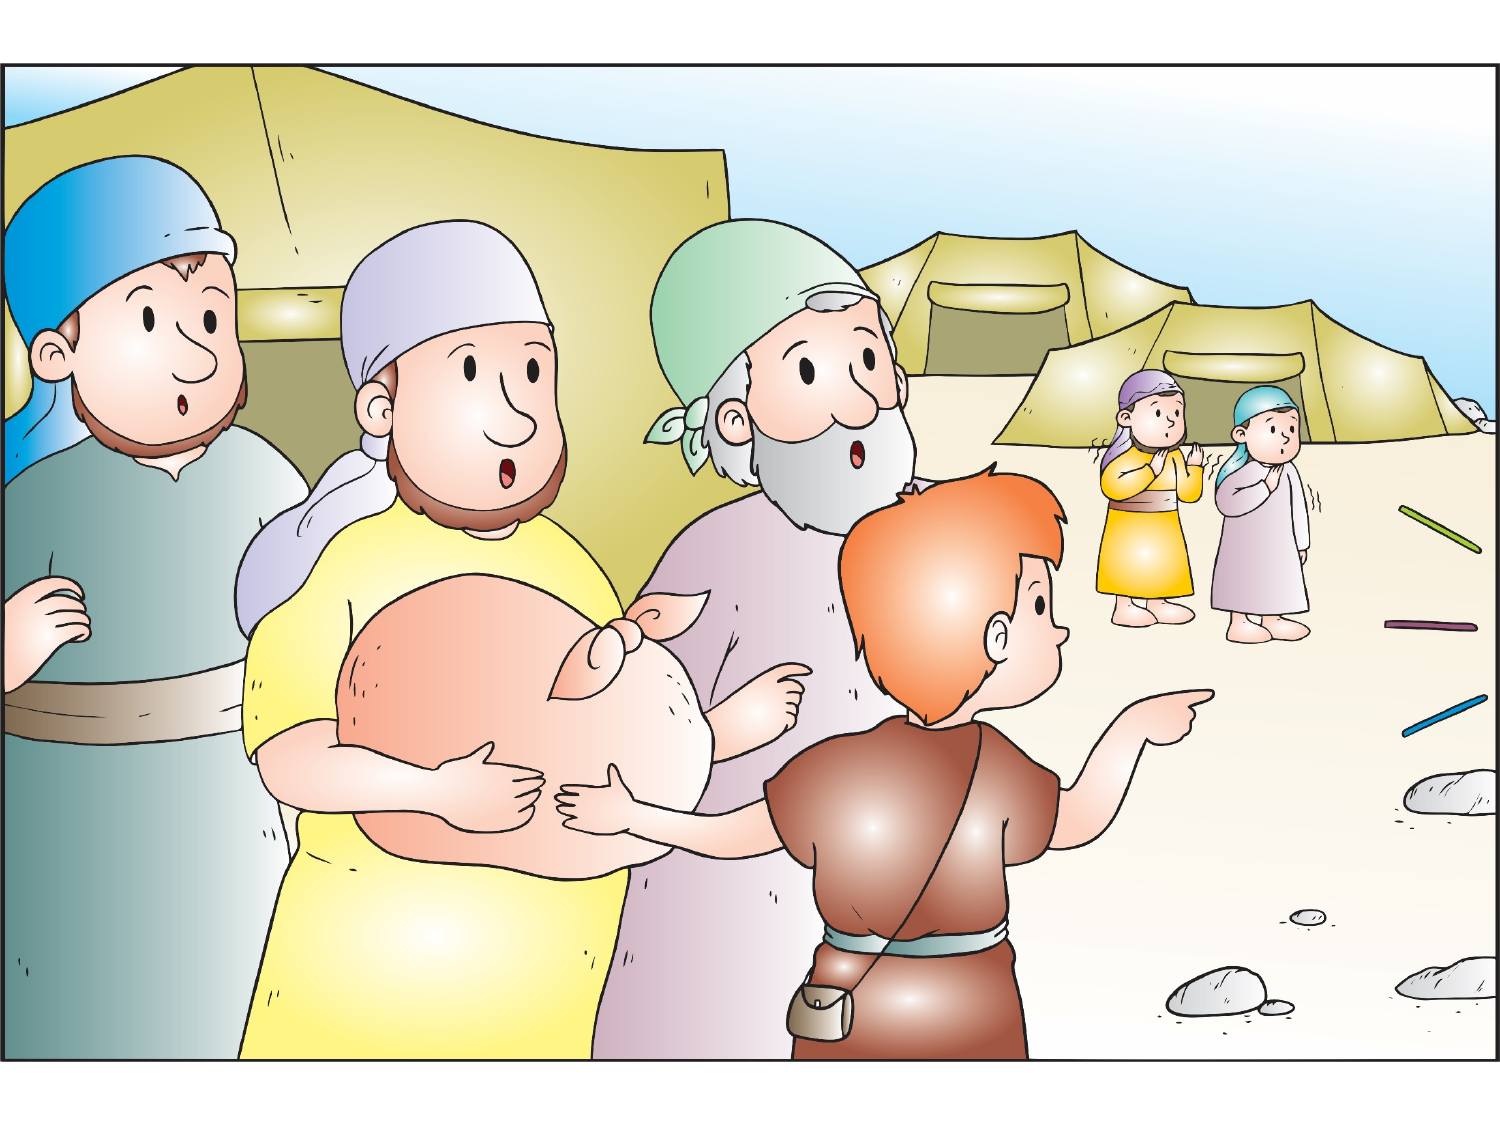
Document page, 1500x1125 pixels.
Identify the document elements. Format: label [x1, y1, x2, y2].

picture [0, 63, 1500, 1062]
